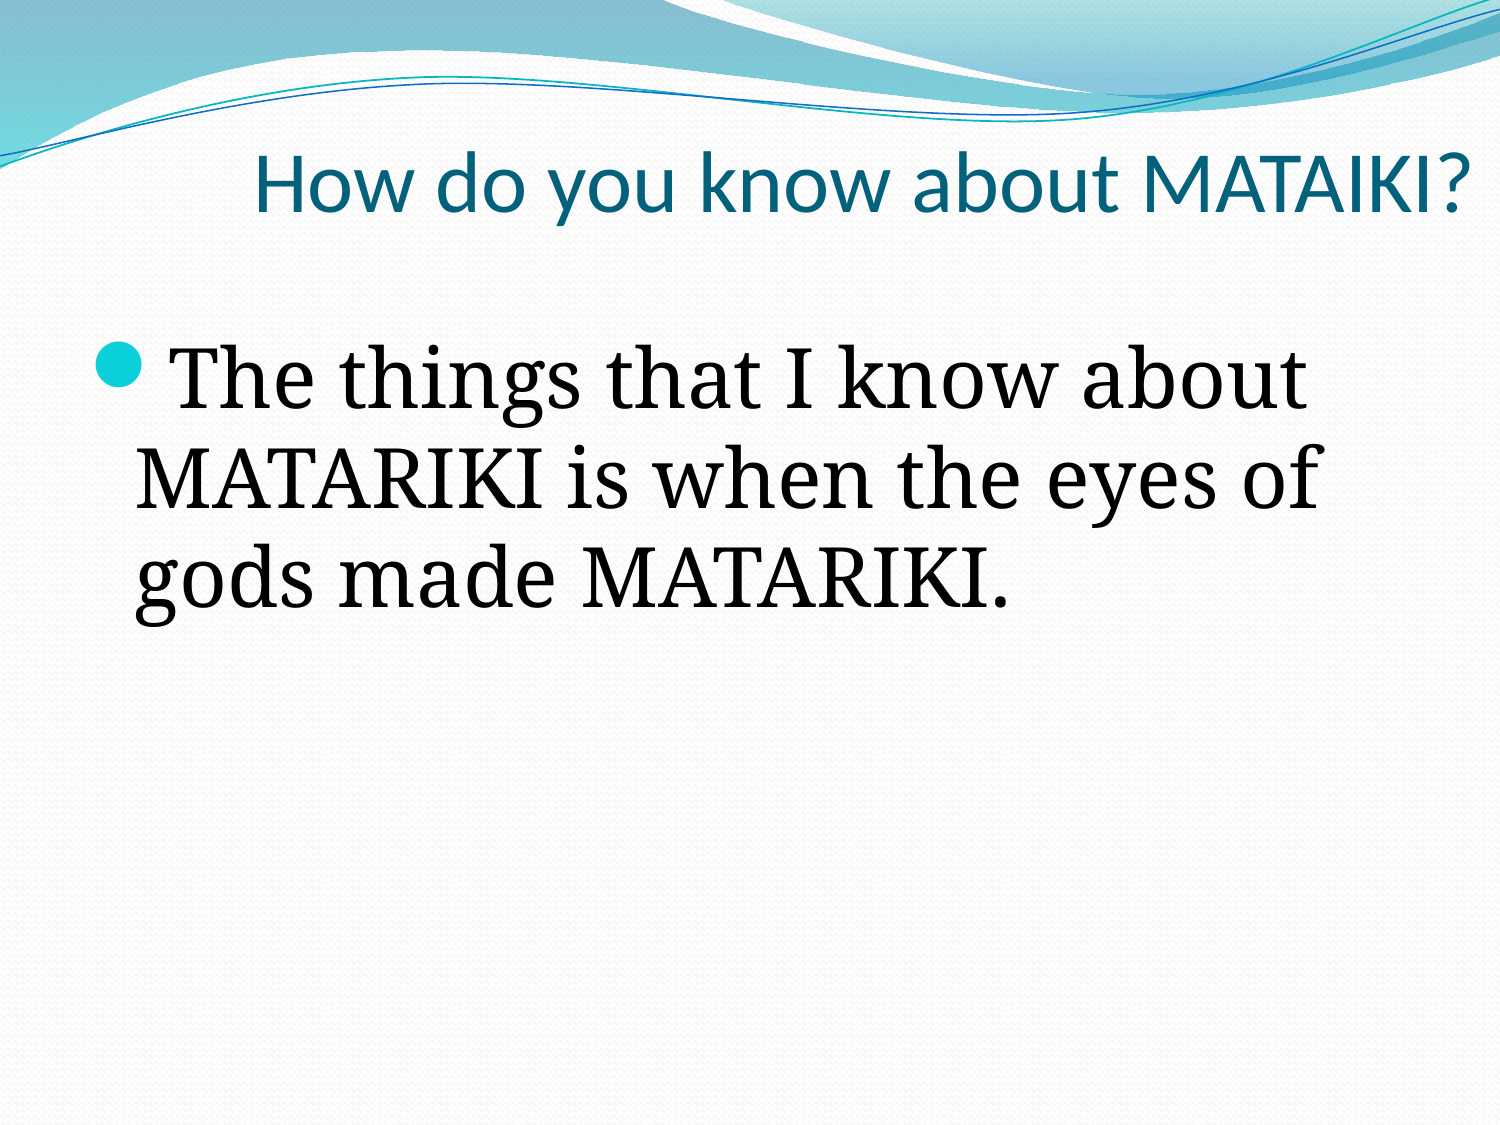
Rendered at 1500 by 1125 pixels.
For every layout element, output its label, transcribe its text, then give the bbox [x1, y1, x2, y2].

title How do you know about MATAIKI? [29, 42, 1477, 231]
list The things that I know about MATARIKI is when the eyes of gods made MATARIKI. [75, 317, 1425, 1038]
